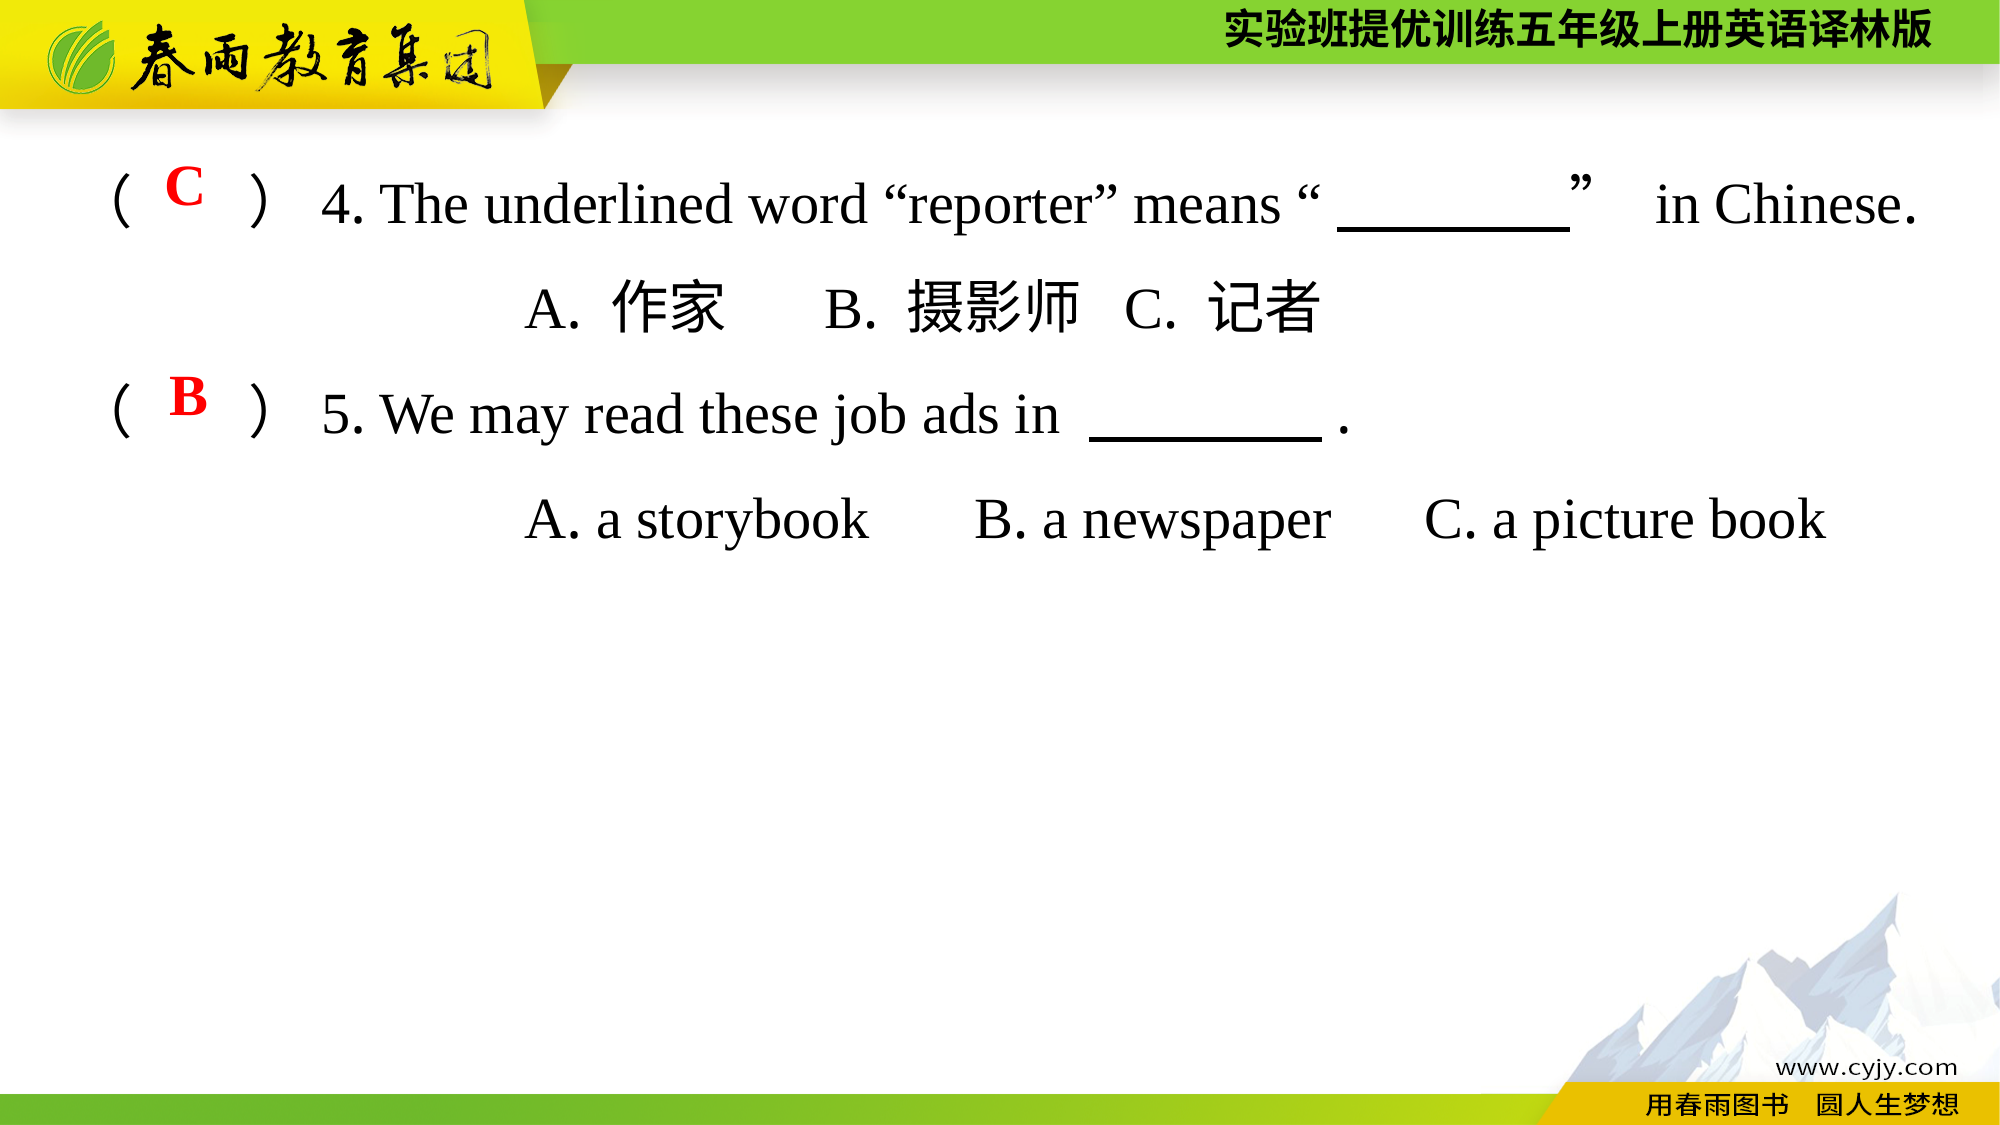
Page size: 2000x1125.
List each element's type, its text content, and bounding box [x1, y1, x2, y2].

picture [0, 0, 2000, 1125]
list （ ）4. The underlined word “reporter” means “ ” in Chinese. A. 作家 B. 摄影师 C. 记者 （ ）5. We may read these job ads in . A. a storybook B. a newspaper C. a picture book [59, 122, 1944, 549]
text_box C [149, 140, 222, 225]
text_box B [154, 349, 224, 435]
